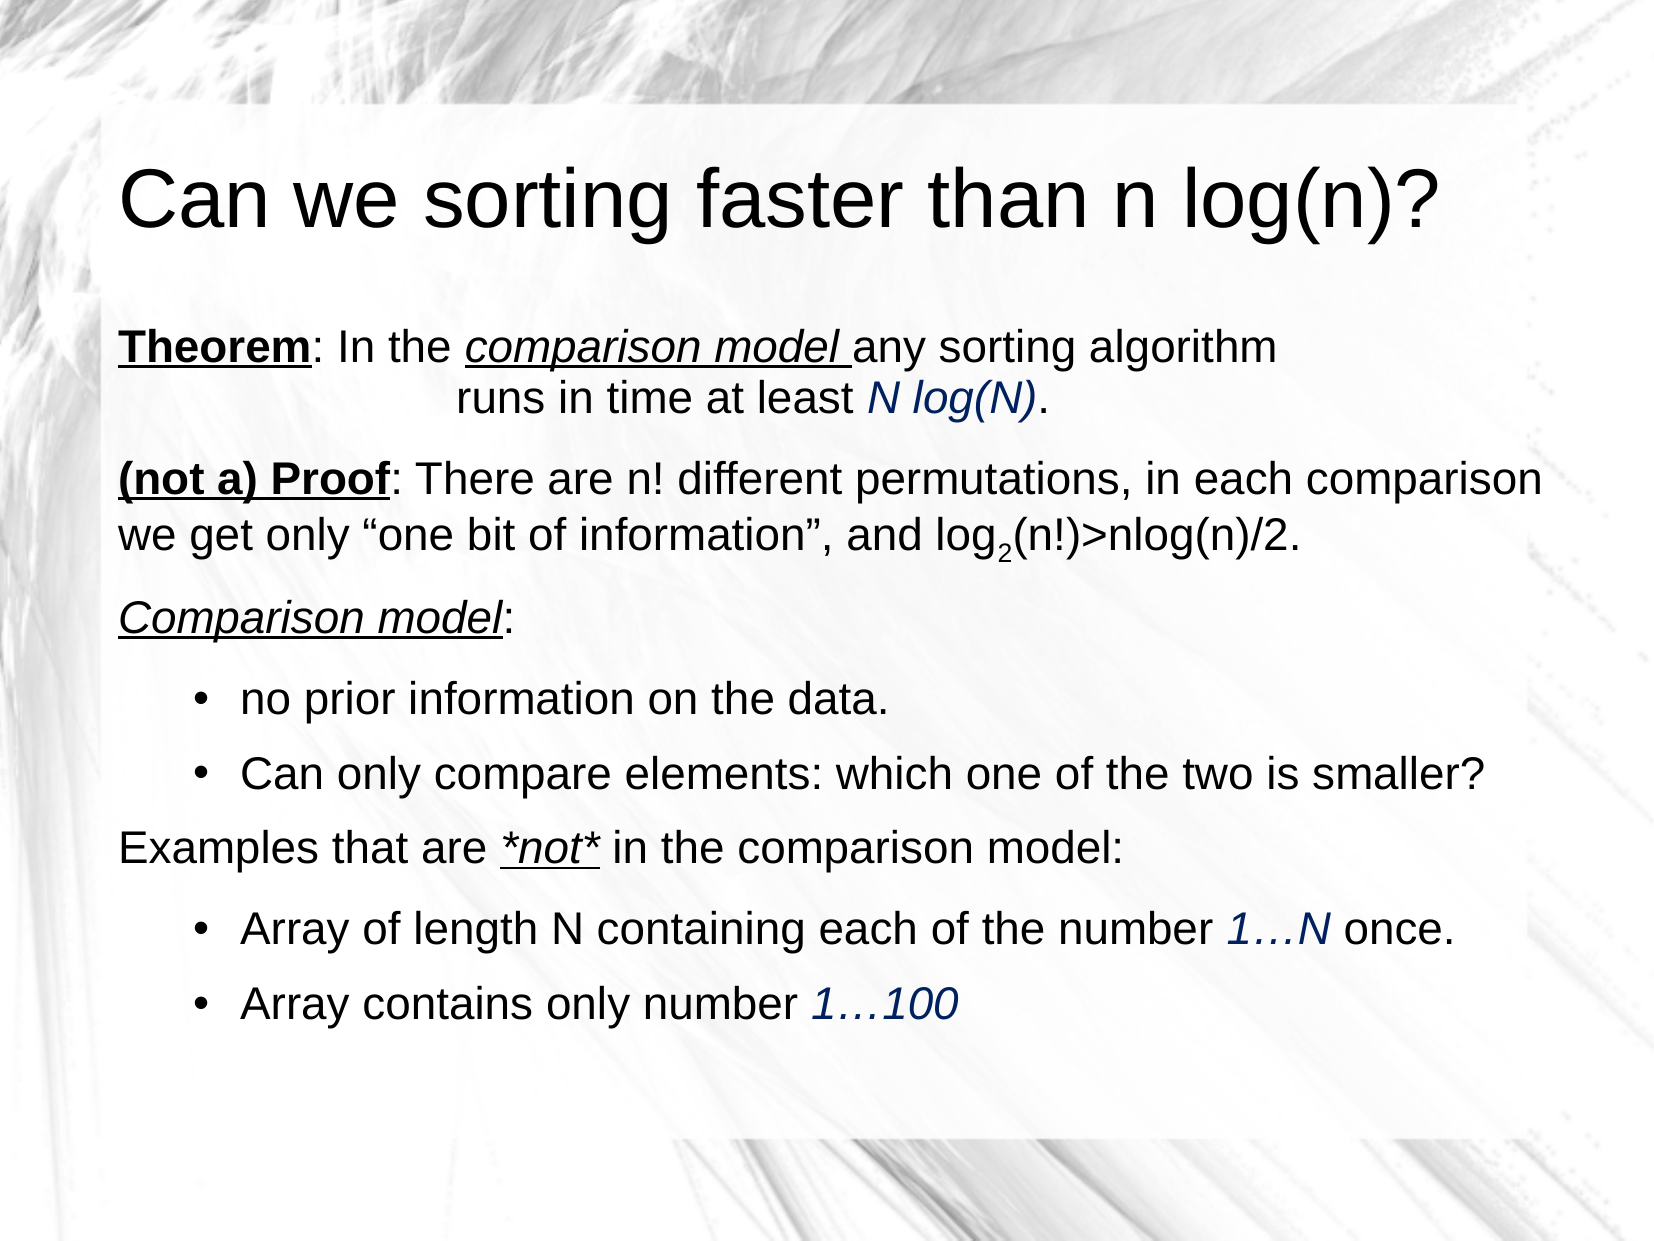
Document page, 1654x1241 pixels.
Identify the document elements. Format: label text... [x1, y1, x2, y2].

list Theorem: In the comparison model any sorting algorithm runs in time at least N log(N). (not a) Proof: There are n! different permutations, in each comparison we get only “one bit of information”, and log2(n!)>nlog(n)/2. Comparison model: no prior information on the data. Can only compare elements: which one of the two is smaller? Examples that are *not* in the comparison model: Array of length N containing each of the number 1…N once. Array contains only number 1…100 [118, 319, 1571, 1109]
picture [0, 0, 1654, 1241]
title Can we sorting faster than n log(n)? [118, 112, 1506, 281]
